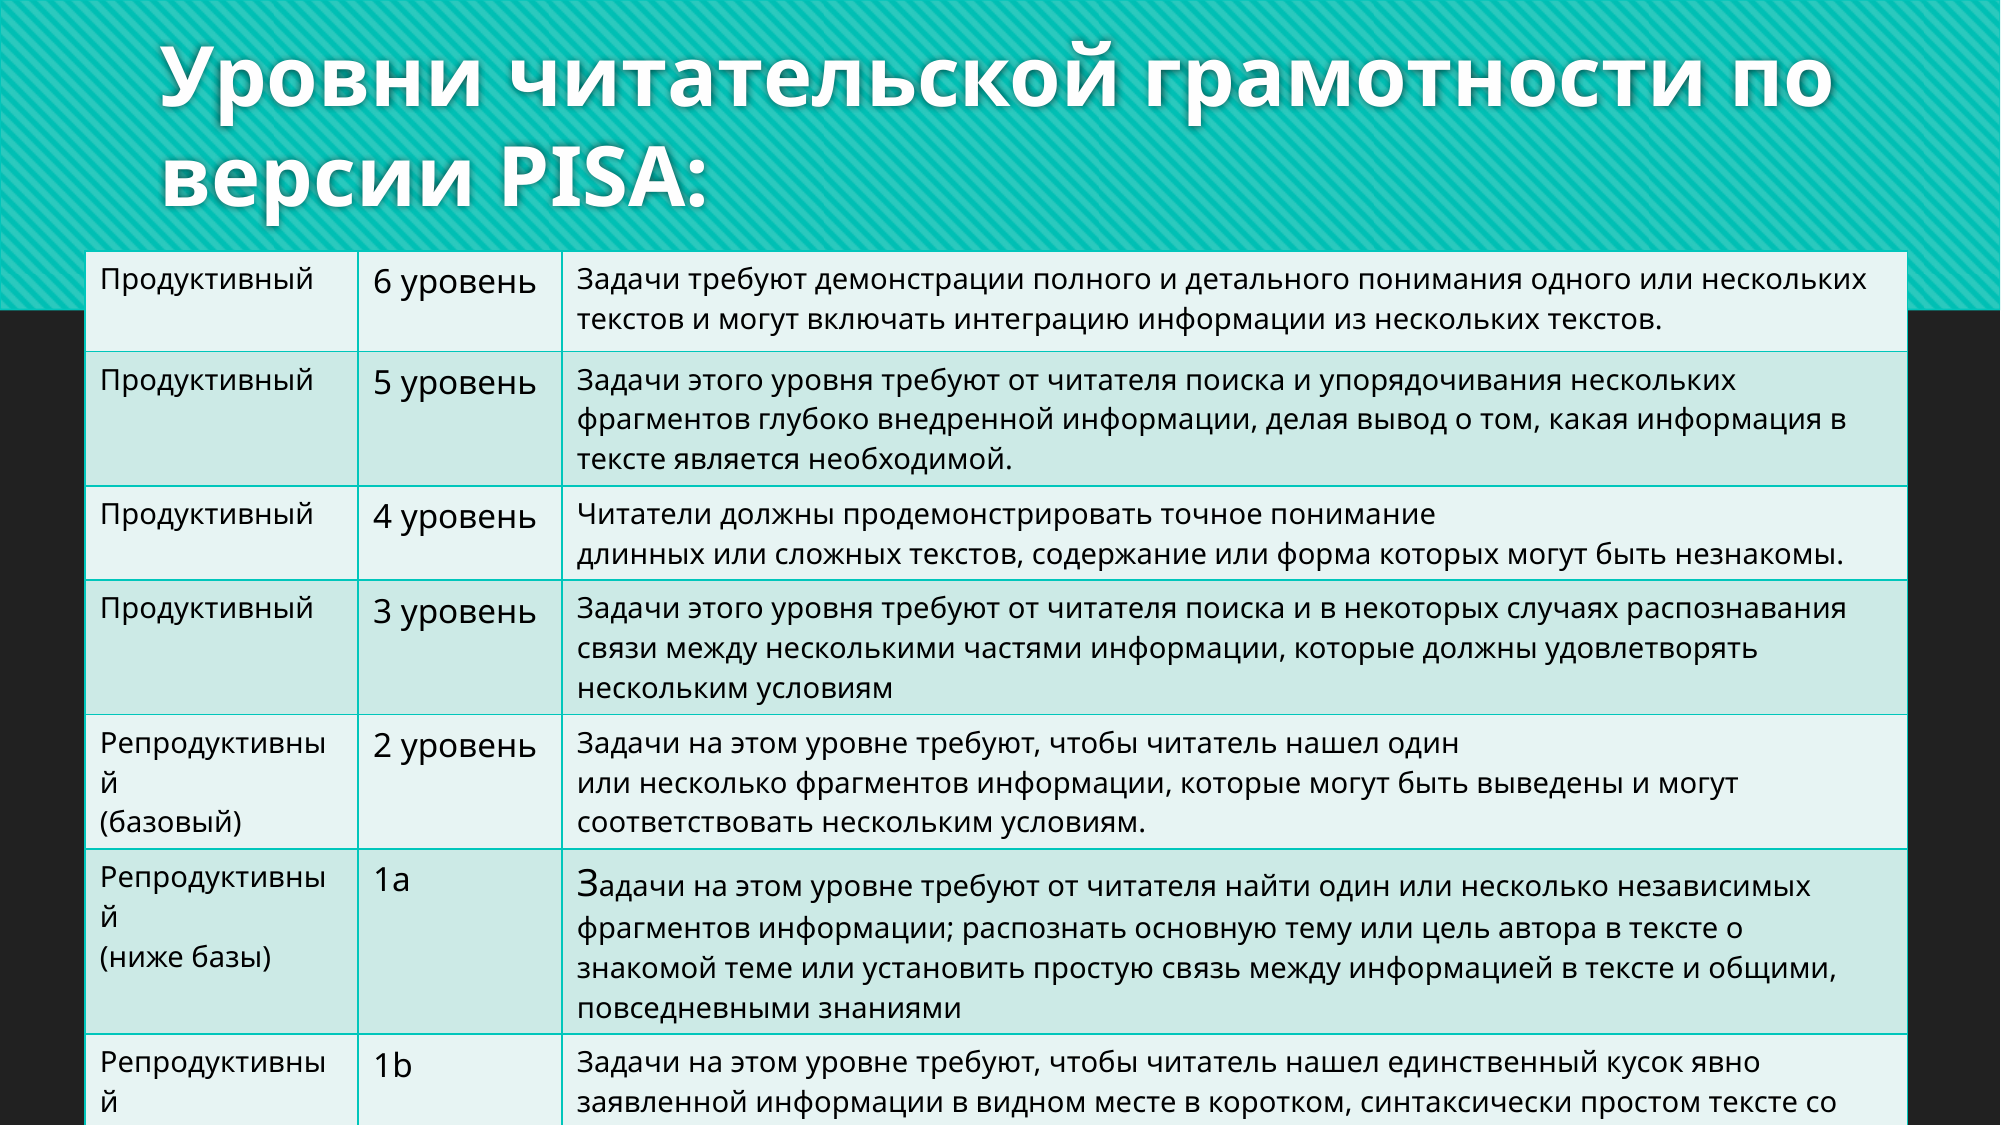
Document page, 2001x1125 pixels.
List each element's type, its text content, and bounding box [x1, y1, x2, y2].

table_cell Продуктивный [86, 352, 357, 485]
table_cell Репродуктивный (ниже базы) [86, 1035, 357, 1125]
table_cell Задачи на этом уровне требуют, чтобы читатель нашел один или несколько фрагментов информации, которые могут быть выведены и могут соответствовать нескольким условиям. [563, 715, 1907, 848]
table_cell 3 уровень [359, 581, 561, 714]
table_cell Задачи этого уровня требуют от читателя поиска и упорядочивания нескольких фрагментов глубоко внедренной информации, делая вывод о том, какая информация в тексте является необходимой. [563, 352, 1907, 485]
table_cell Читатели должны продемонстрировать точное понимание длинных или сложных текстов, содержание или форма которых могут быть незнакомы. [563, 487, 1907, 579]
table_cell 1а [359, 850, 561, 1033]
table_cell 4 уровень [359, 487, 561, 579]
table_cell Репродуктивный (ниже базы) [86, 850, 357, 1033]
table_cell Задачи этого уровня требуют от читателя поиска и в некоторых случаях распознавания связи между несколькими частями информации, которые должны удовлетворять нескольким условиям [563, 581, 1907, 714]
title Уровни читательской грамотности по версии PISA: [144, 71, 1879, 231]
table_cell 1b [359, 1035, 561, 1125]
table_cell 5 уровень [359, 352, 561, 485]
table_cell Репродуктивный (базовый) [86, 715, 357, 848]
table_cell Продуктивный [86, 487, 357, 579]
table_cell Задачи на этом уровне требуют, чтобы читатель нашел единственный кусок явно заявленной информации в видном месте в коротком, синтаксически простом тексте со знакомым контекстом и типом текста, таким как повествование или простой список. [563, 1035, 1907, 1125]
table_cell Задачи на этом уровне требуют от читателя найти один или несколько независимых фрагментов информации; распознать основную тему или цель автора в тексте о знакомой теме или установить простую связь между информацией в тексте и общими, повседневными знаниями [563, 850, 1907, 1033]
table_header 6 уровень [359, 252, 561, 351]
table_cell Продуктивный [86, 581, 357, 714]
table_header Продуктивный [86, 252, 357, 351]
table_header Задачи требуют демонстрации полного и детального понимания одного или нескольких текстов и могут включать интеграцию информации из нескольких текстов. [563, 252, 1907, 351]
table_cell 2 уровень [359, 715, 561, 848]
